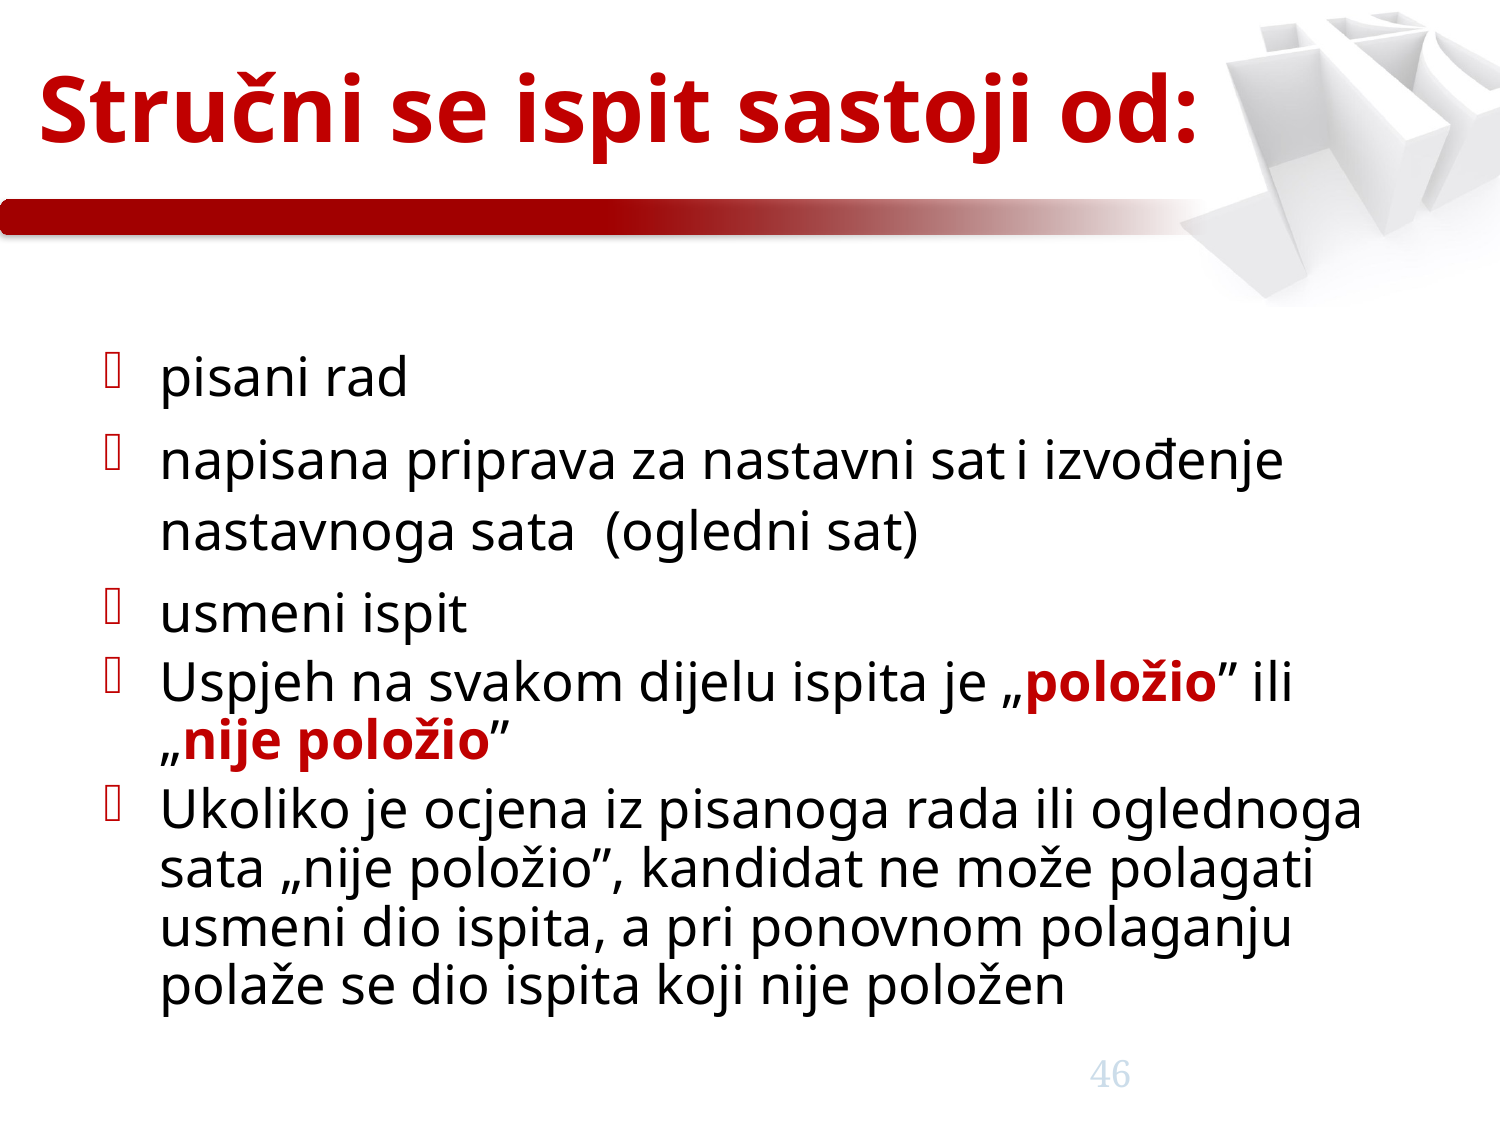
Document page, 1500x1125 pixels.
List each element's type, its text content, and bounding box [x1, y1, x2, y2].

list pisani rad napisana priprava za nastavni sat i izvođenje nastavnoga sata (ogledni sat) usmeni ispit Uspjeh na svakom dijelu ispita je „položio” ili „nije položio” Ukoliko je ocjena iz pisanoga rada ili oglednoga sata „nije položio”, kandidat ne može polagati usmeni dio ispita, a pri ponovnom polaganju polaže se dio ispita koji nije položen [88, 262, 1412, 1090]
slide_number 46 [1074, 1042, 1425, 1103]
picture [1171, 0, 1500, 307]
title Stručni se ispit sastoji od: [23, 11, 1219, 200]
